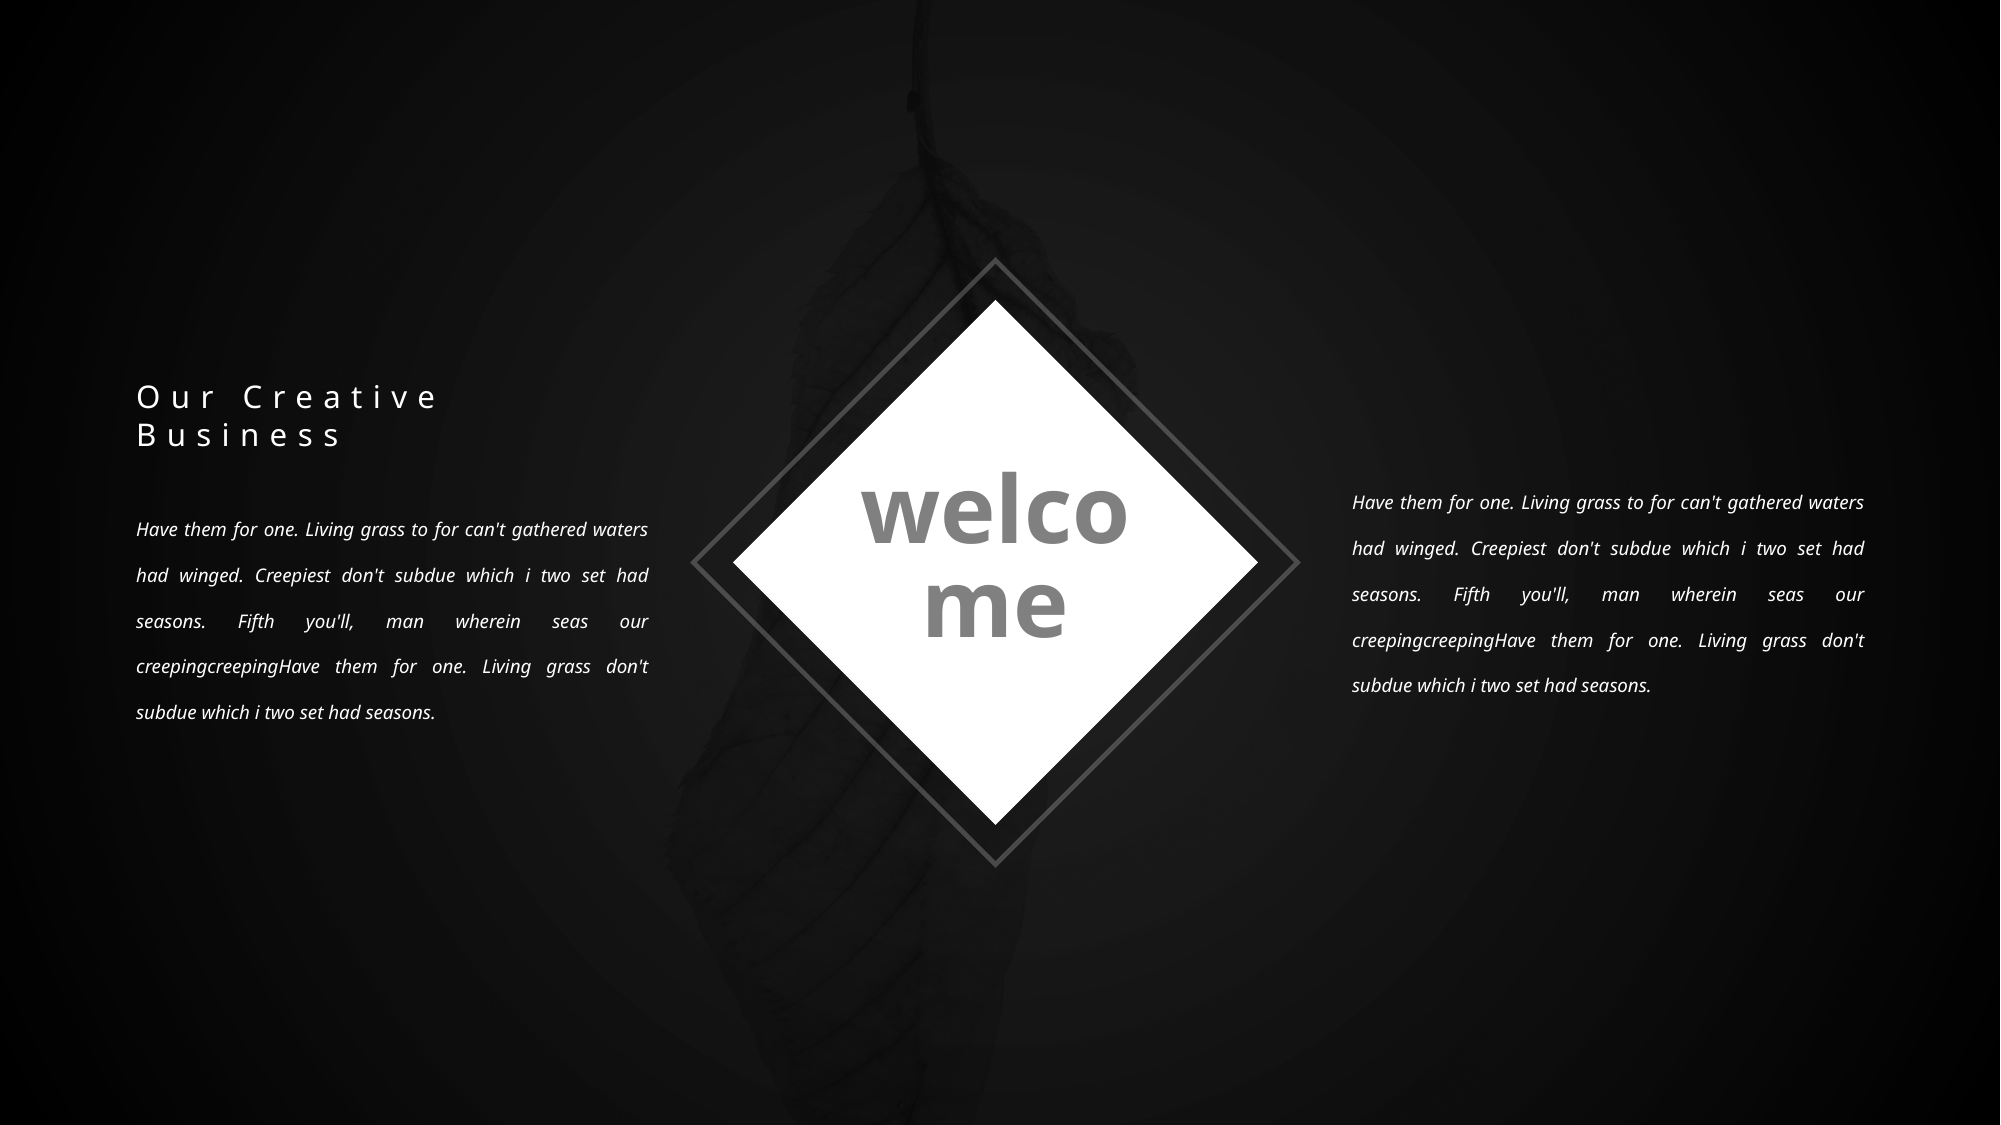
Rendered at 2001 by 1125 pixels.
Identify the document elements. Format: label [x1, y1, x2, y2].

picture [0, 0, 2000, 1125]
text_box [121, 348, 1879, 777]
